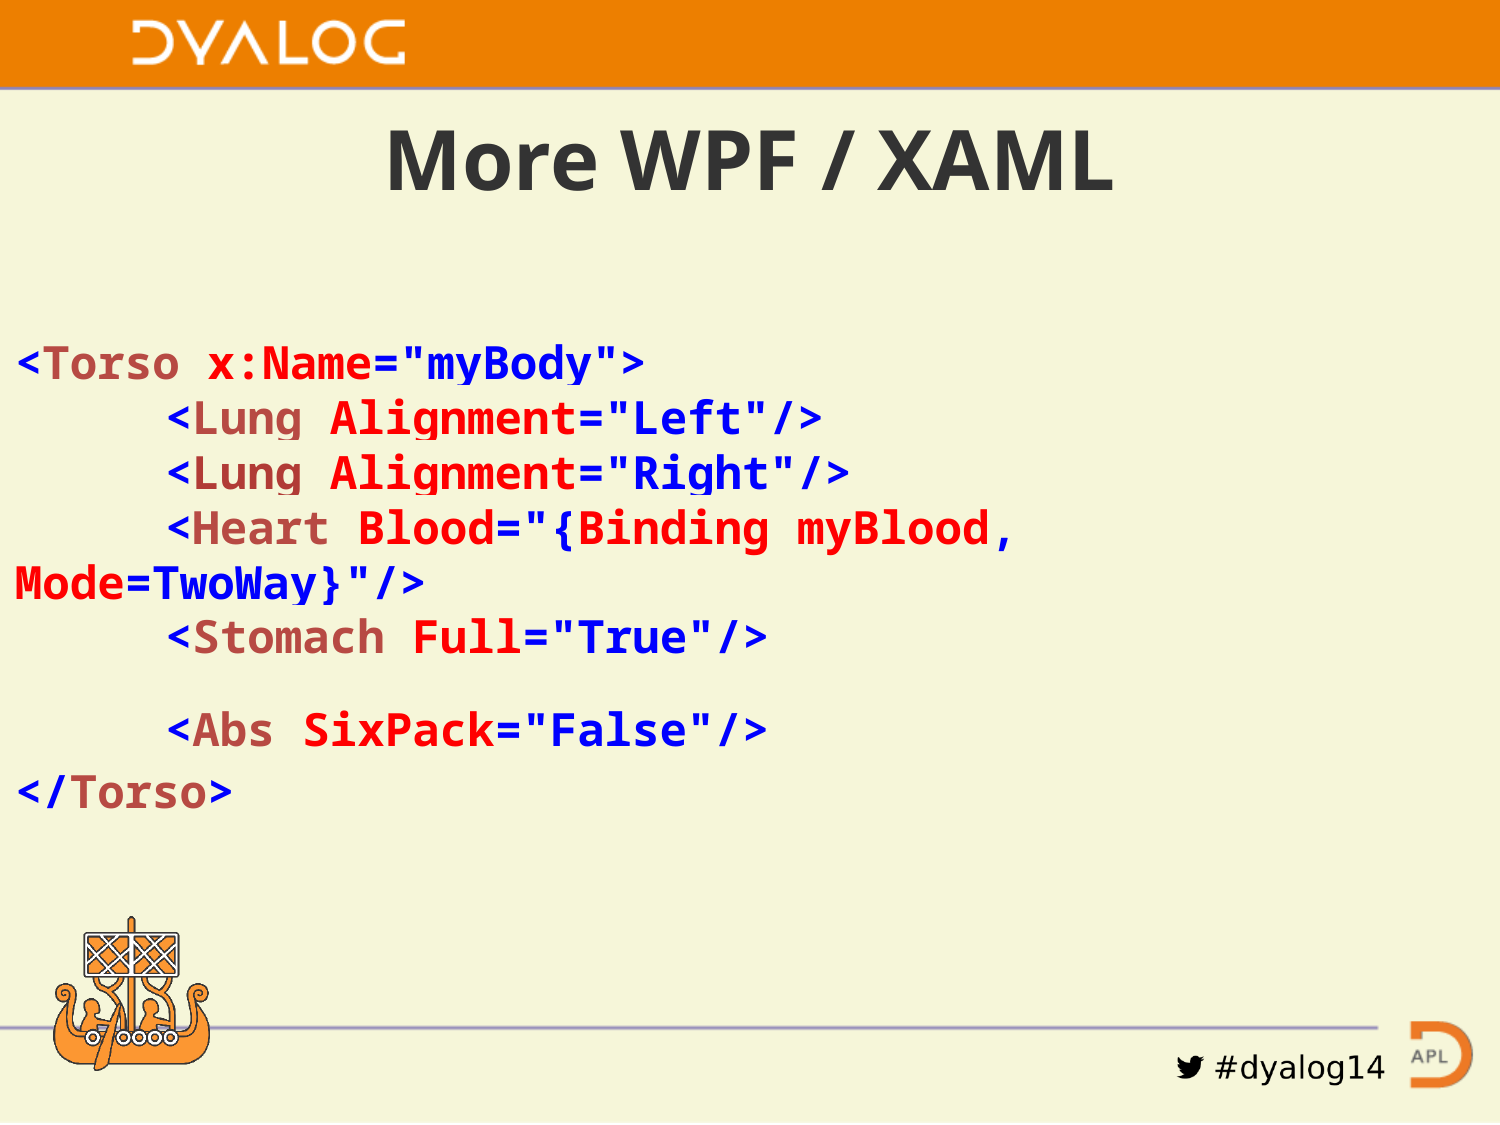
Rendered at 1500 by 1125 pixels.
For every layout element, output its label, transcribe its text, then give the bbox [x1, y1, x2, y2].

subtitle <Torso x:Name="myBody"> <Lung Alignment="Left"/> <Lung Alignment="Right"/> <Heart Blood="{Binding myBlood, Mode=TwoWay}"/> <Stomach Full="True"/> <Abs SixPack="False"/> </Torso> [0, 326, 1471, 914]
picture [0, 0, 1500, 1123]
title More WPF / XAML [112, 99, 1388, 288]
